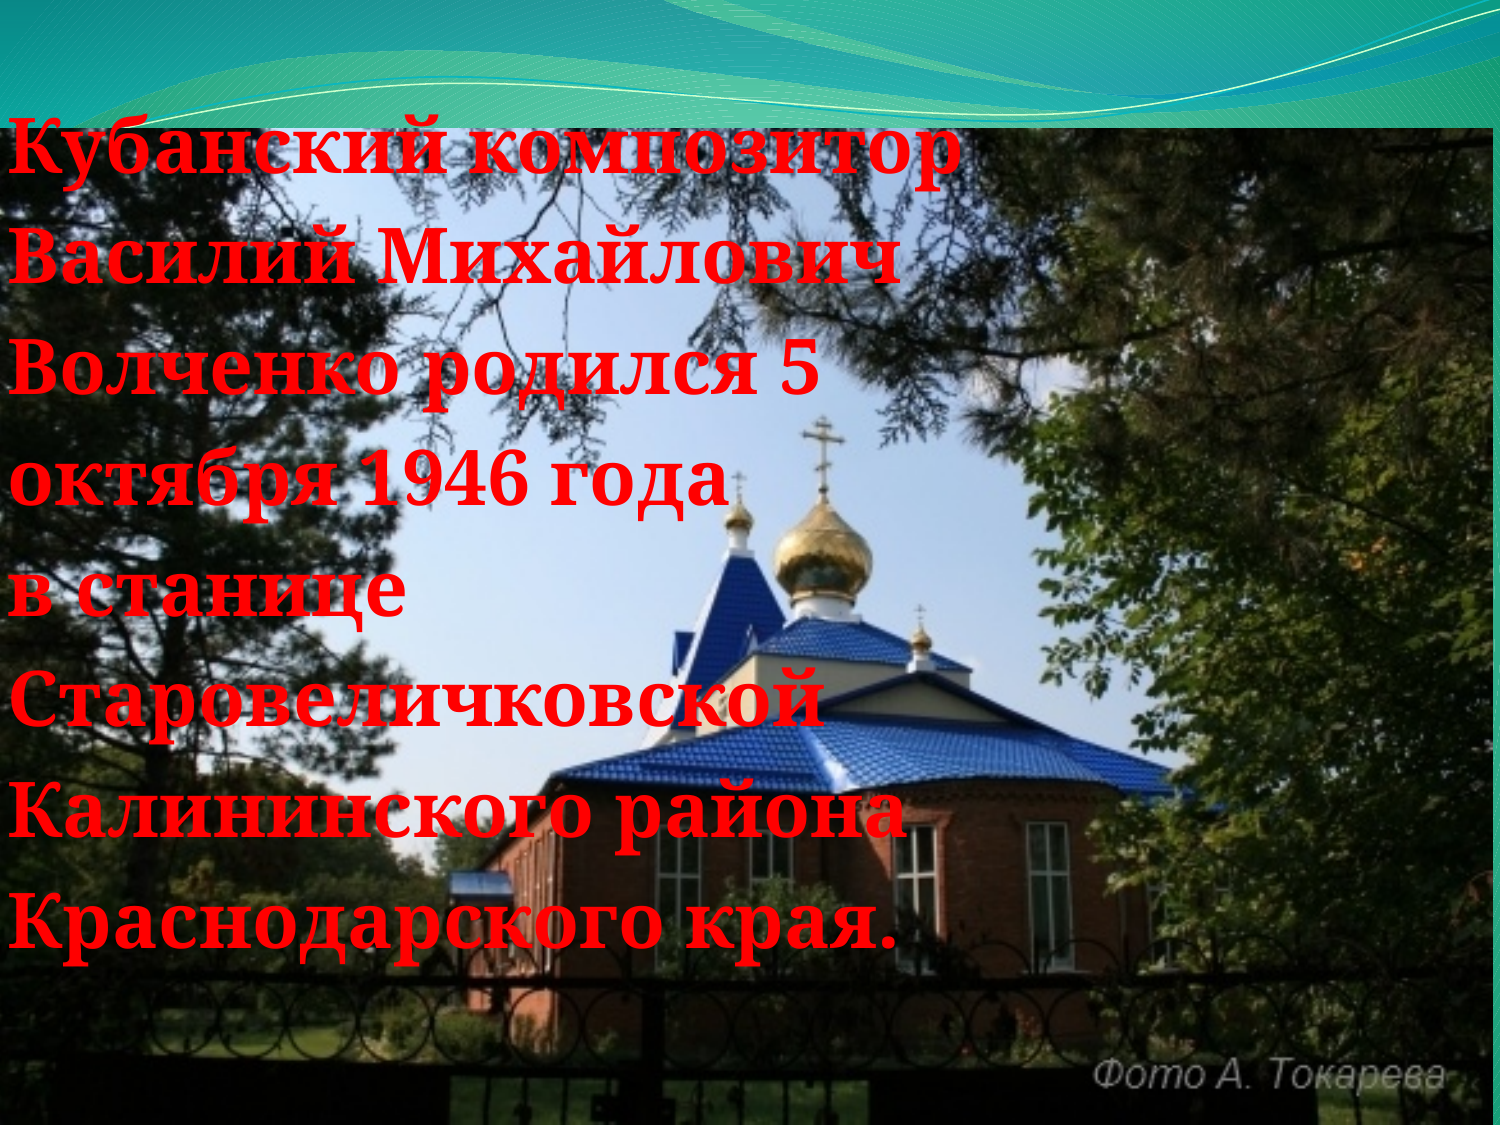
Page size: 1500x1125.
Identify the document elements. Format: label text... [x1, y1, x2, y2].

list Кубанский композитор Василий Михайлович Волченко родился 5 октября 1946 года в станице Старовеличковской Калининского района Краснодарского края. [0, 70, 973, 128]
picture [0, 128, 1494, 1125]
